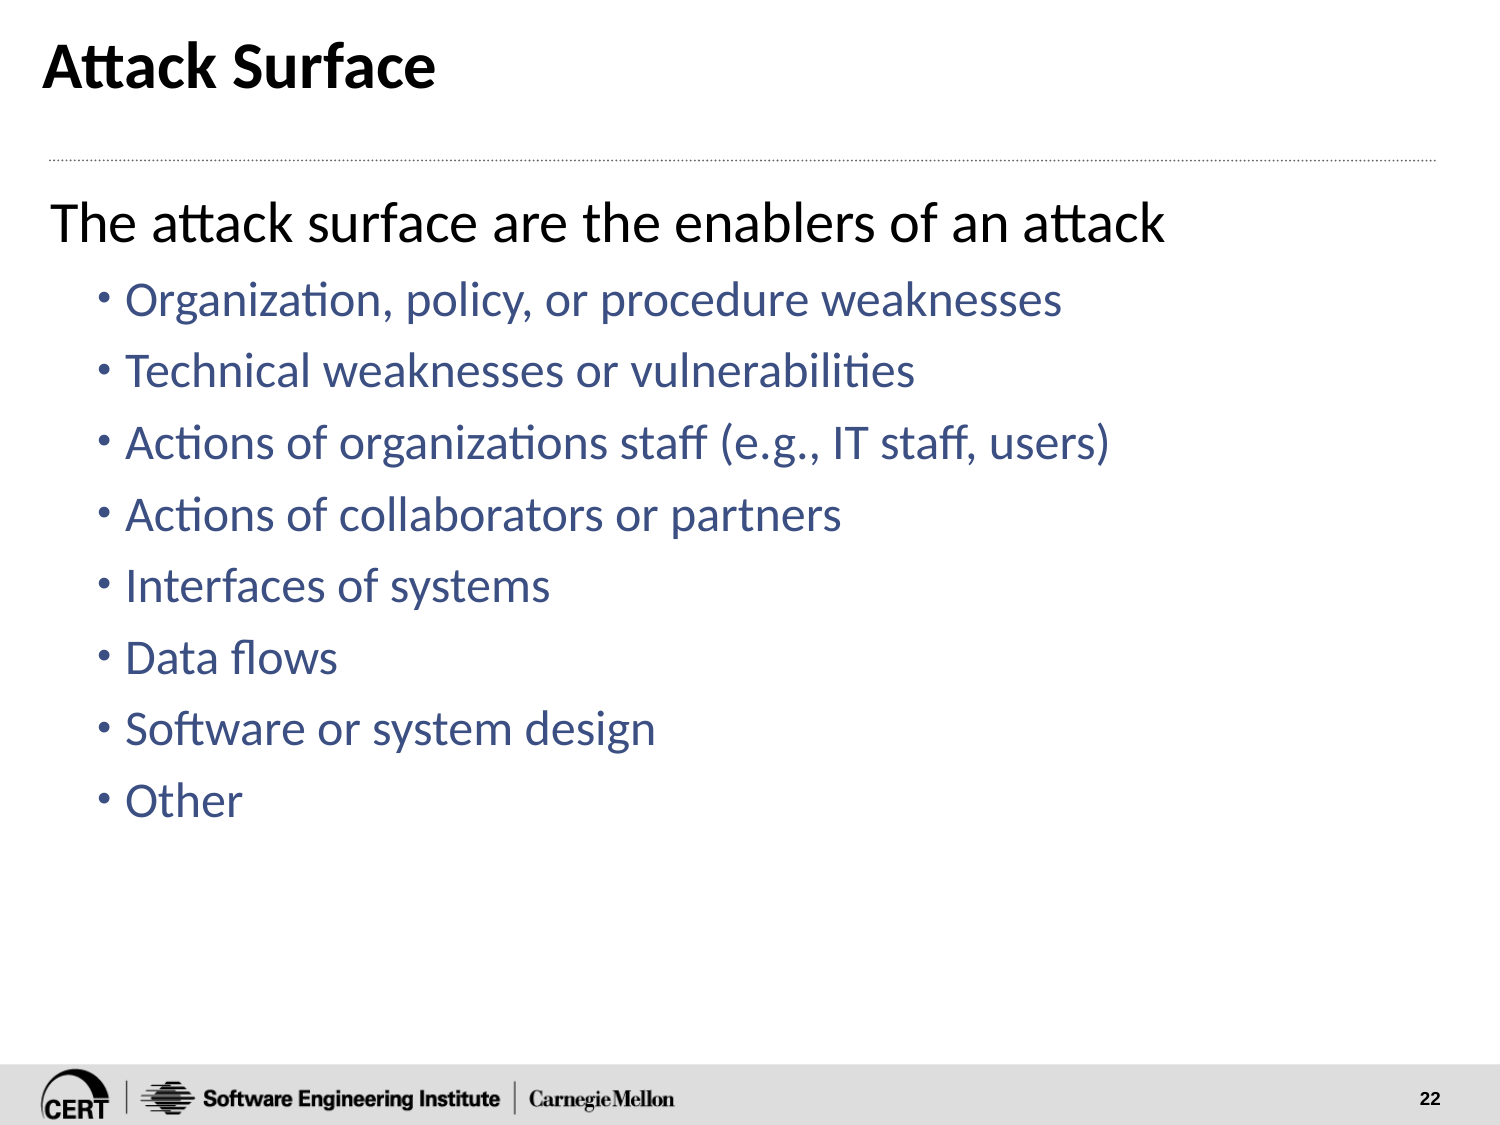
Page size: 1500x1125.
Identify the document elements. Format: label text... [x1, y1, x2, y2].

list The attack surface are the enablers of an attack Organization, policy, or procedure weaknesses Technical weaknesses or vulnerabilities Actions of organizations staff (e.g., IT staff, users) Actions of collaborators or partners Interfaces of systems Data flows Software or system design Other [49, 187, 1438, 1001]
picture [24, 1065, 688, 1125]
title Attack Surface [42, 37, 1434, 155]
